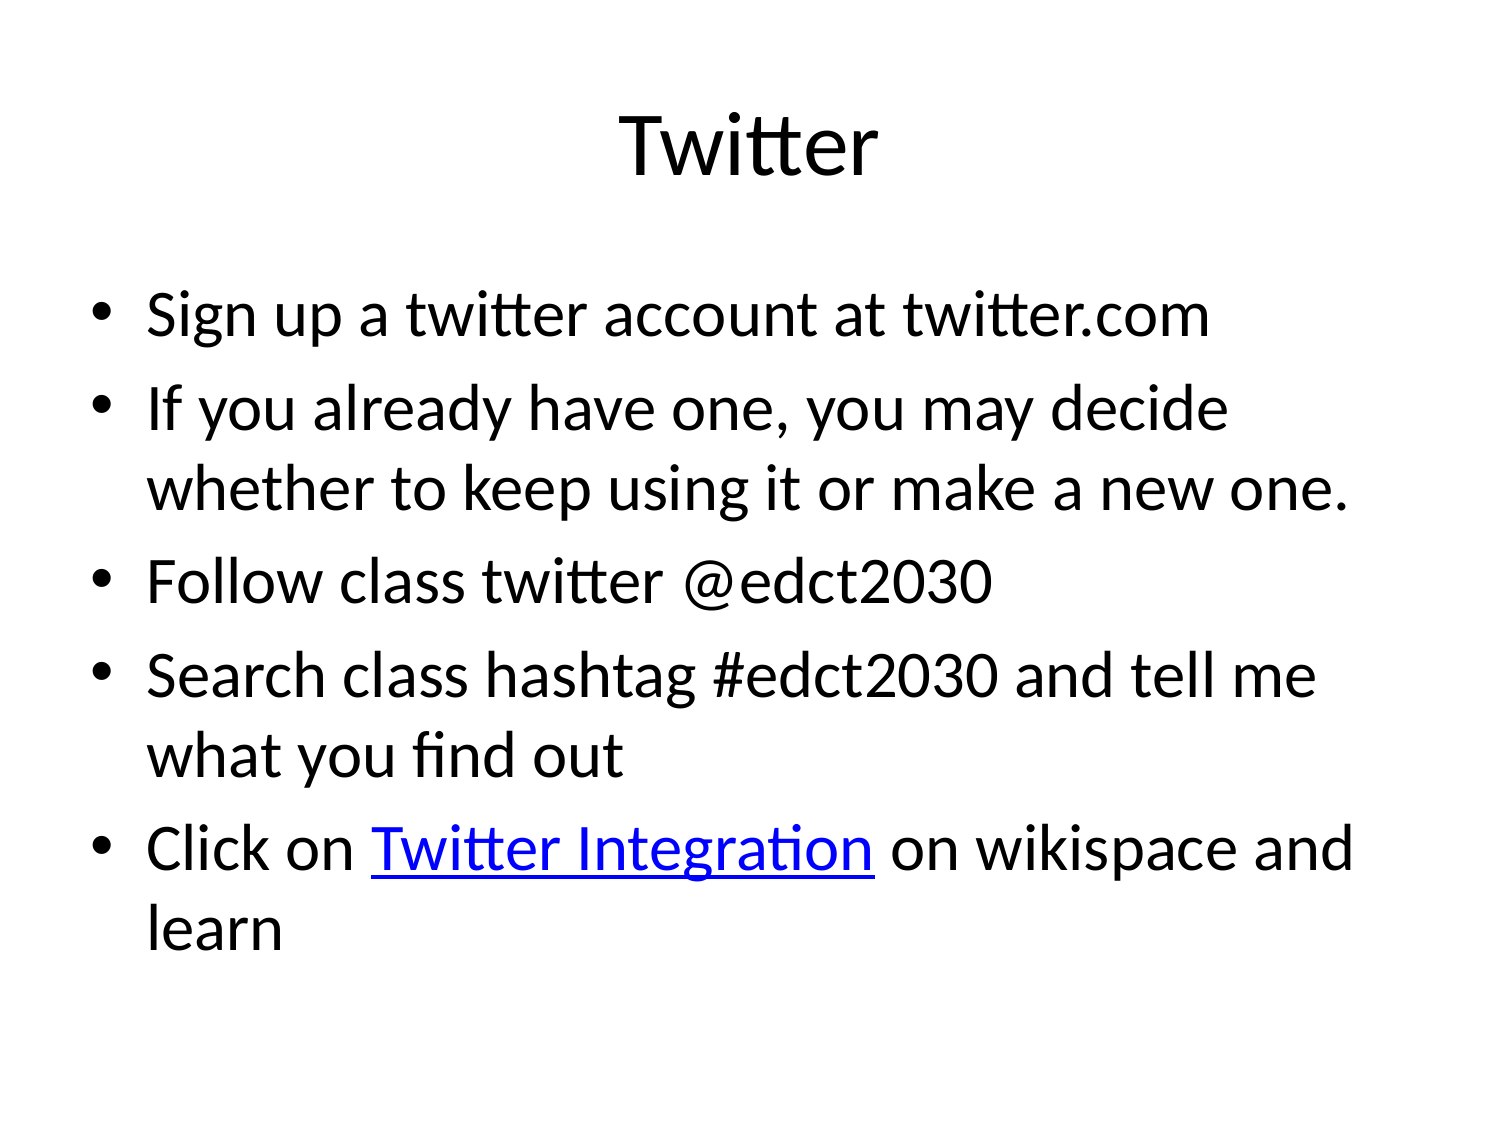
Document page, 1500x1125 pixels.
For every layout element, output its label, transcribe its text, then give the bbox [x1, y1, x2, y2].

title Twitter [75, 45, 1425, 233]
list Sign up a twitter account at twitter.com If you already have one, you may decide whether to keep using it or make a new one. Follow class twitter @edct2030 Search class hashtag #edct2030 and tell me what you find out Click on Twitter Integration on wikispace and learn [75, 262, 1425, 1005]
